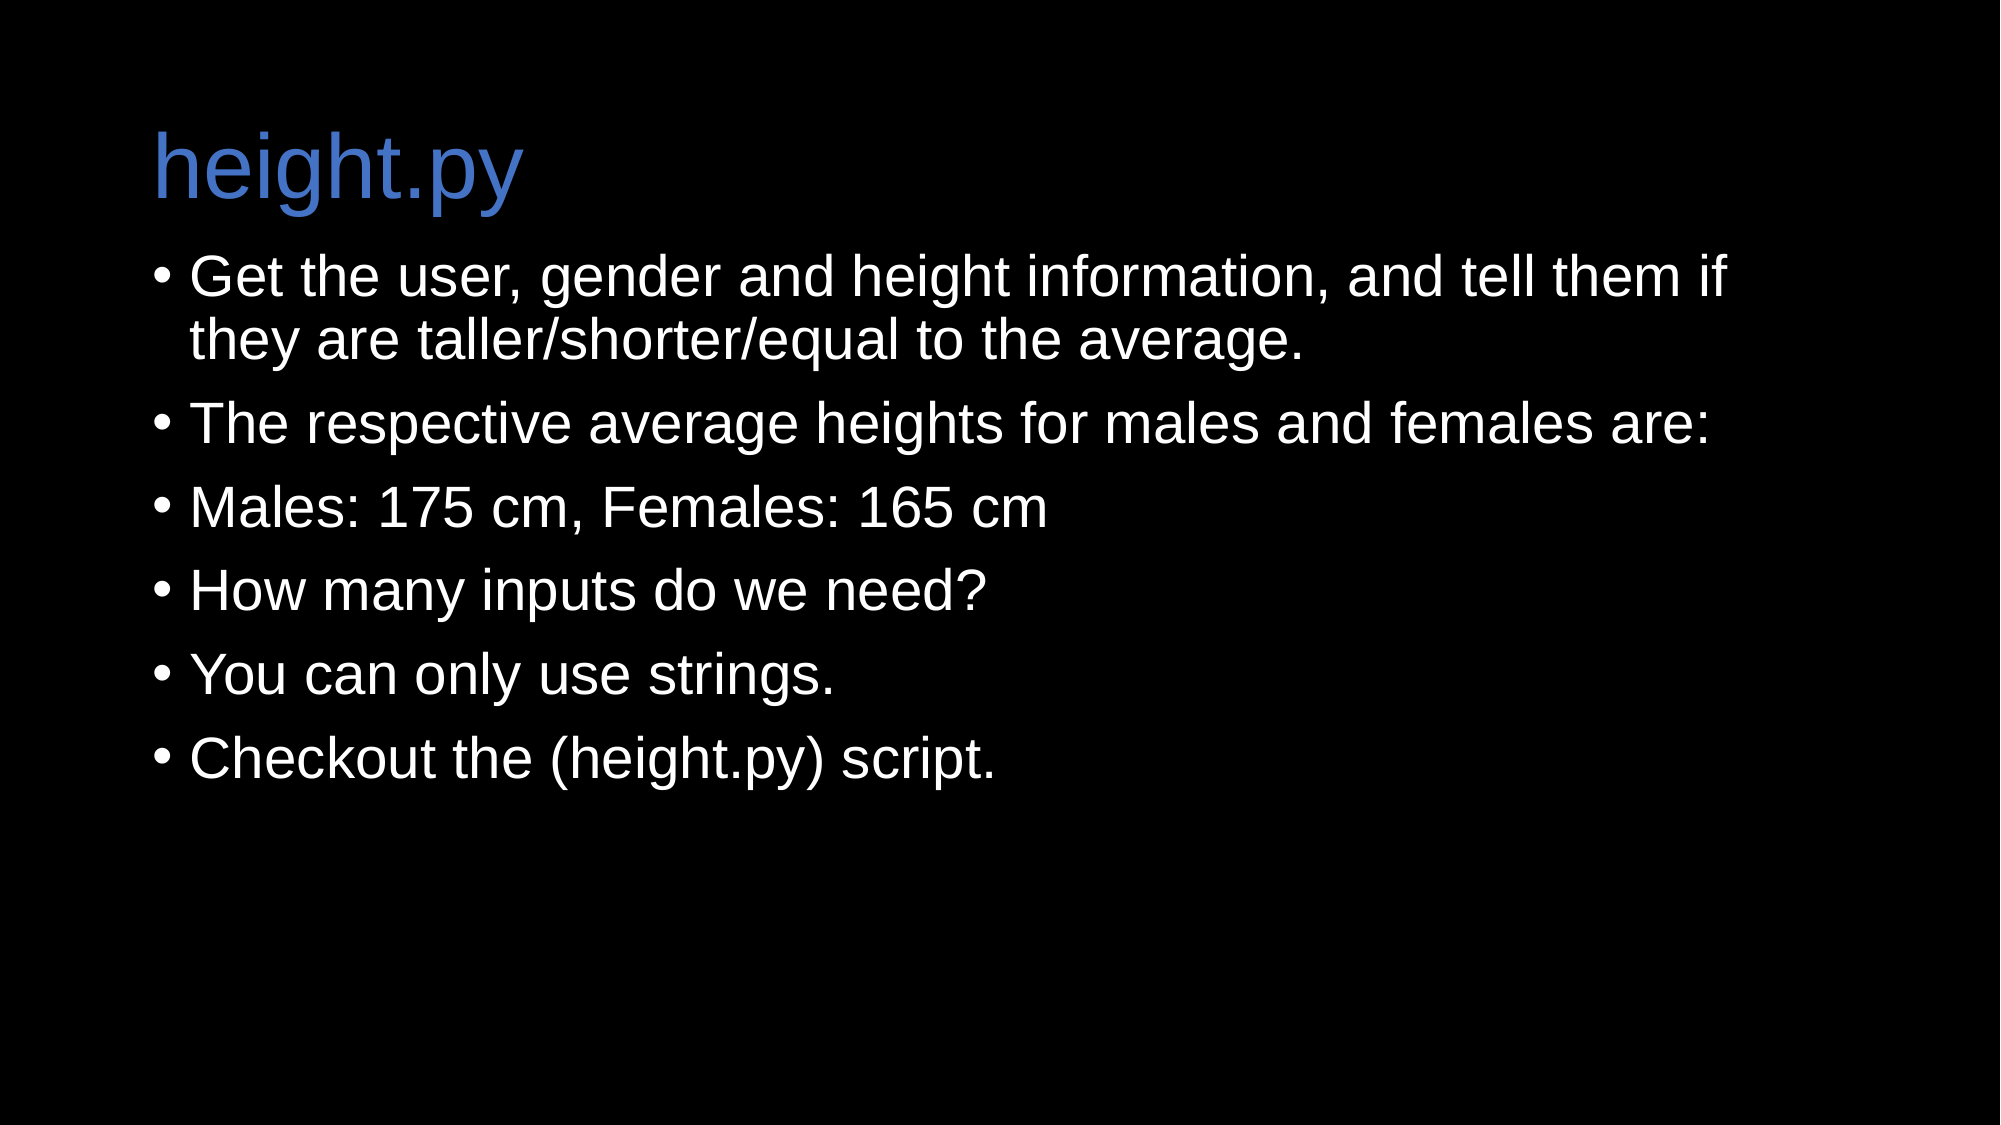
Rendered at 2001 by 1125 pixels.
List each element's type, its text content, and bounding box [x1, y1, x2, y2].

list Get the user, gender and height information, and tell them if they are taller/shorter/equal to the average. The respective average heights for males and females are: Males: 175 cm, Females: 165 cm How many inputs do we need? You can only use strings. Checkout the (height.py) script. [137, 239, 1863, 1014]
title height.py [137, 59, 1863, 239]
